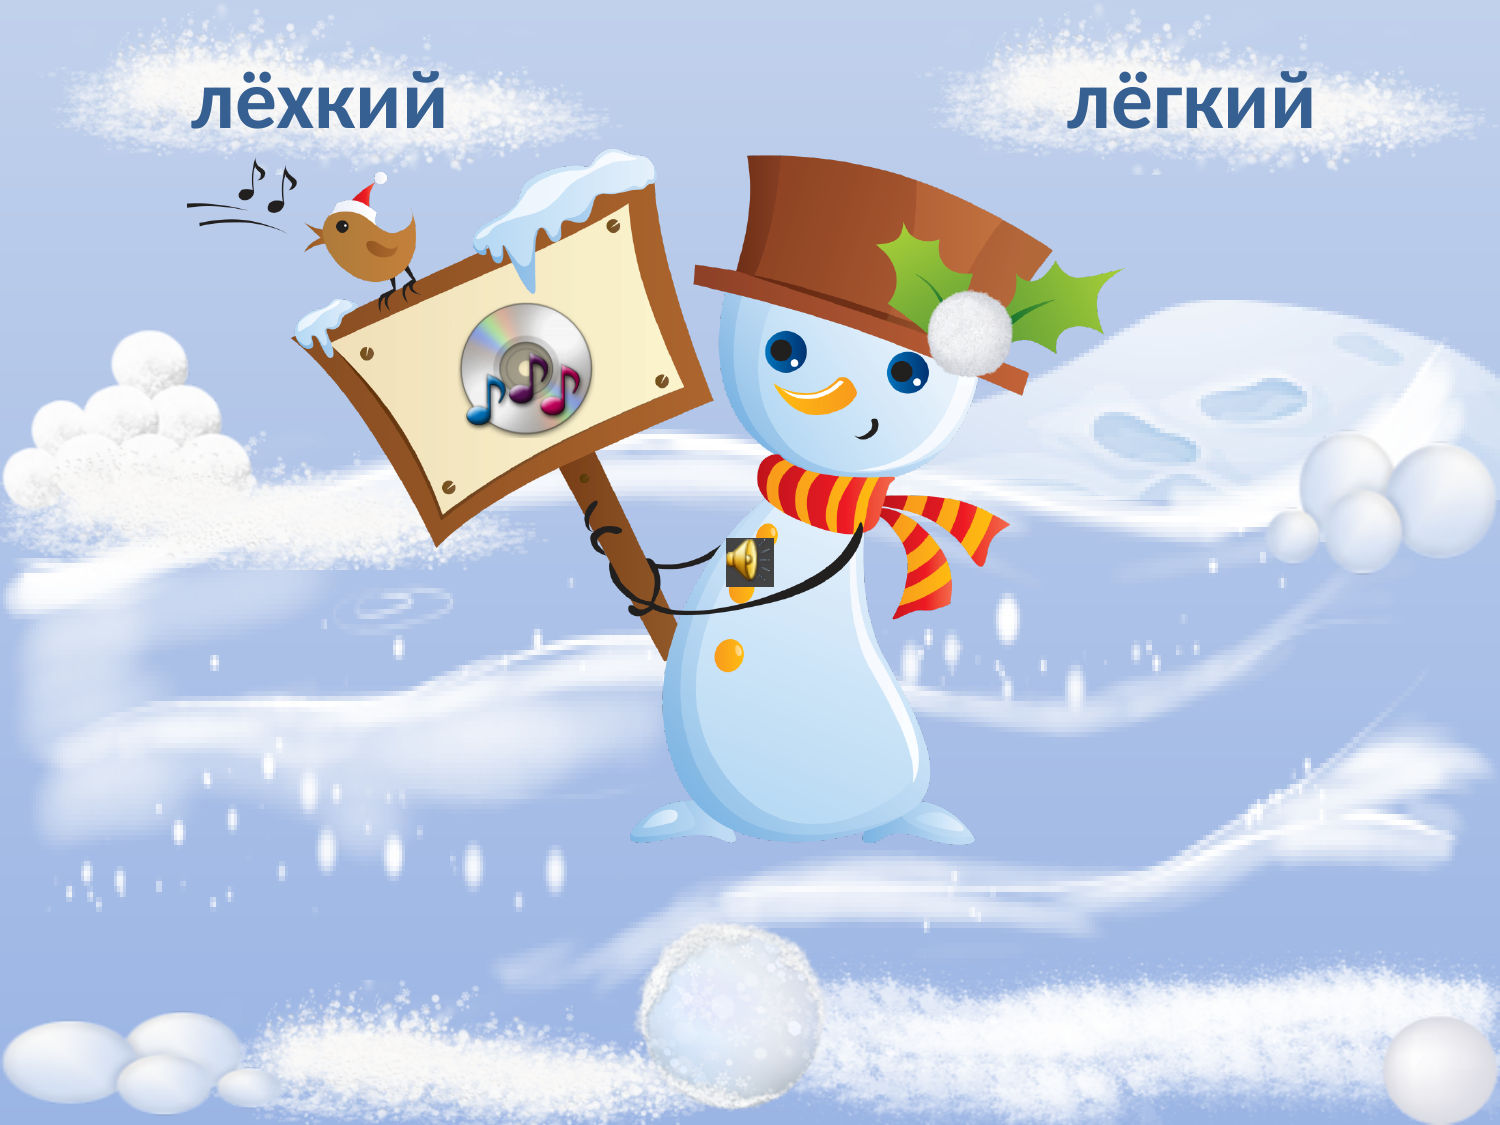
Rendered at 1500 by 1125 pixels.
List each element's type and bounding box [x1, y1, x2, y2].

text_box [37, 0, 624, 176]
text_box [913, 0, 1500, 176]
picture [0, 149, 1500, 1125]
